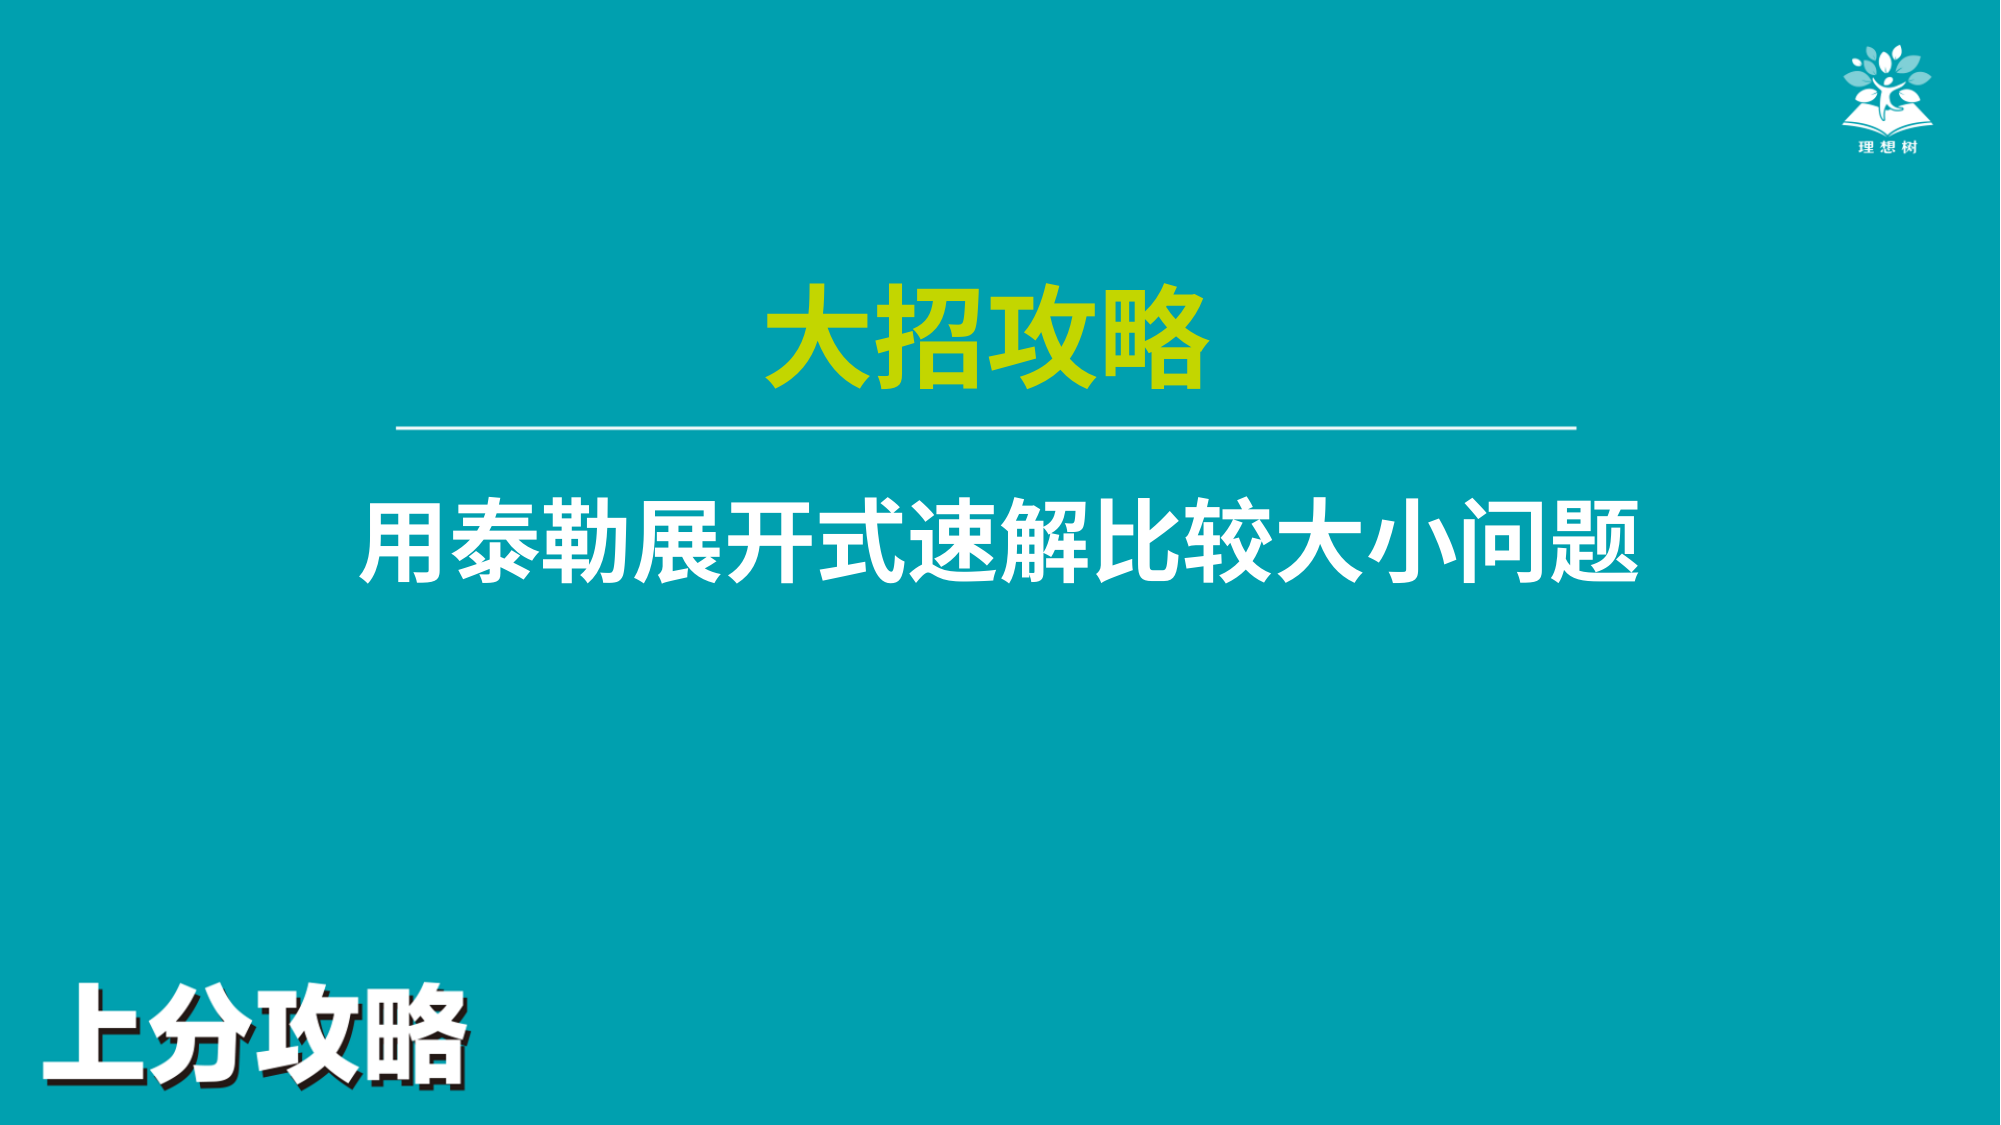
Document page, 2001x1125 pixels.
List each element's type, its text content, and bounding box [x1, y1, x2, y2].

text_box 大招攻略 [395, 253, 1577, 413]
text_box 用泰勒展开式速解比较大小问题 [0, 472, 2000, 603]
picture [0, 0, 2000, 472]
picture [0, 603, 2000, 1125]
